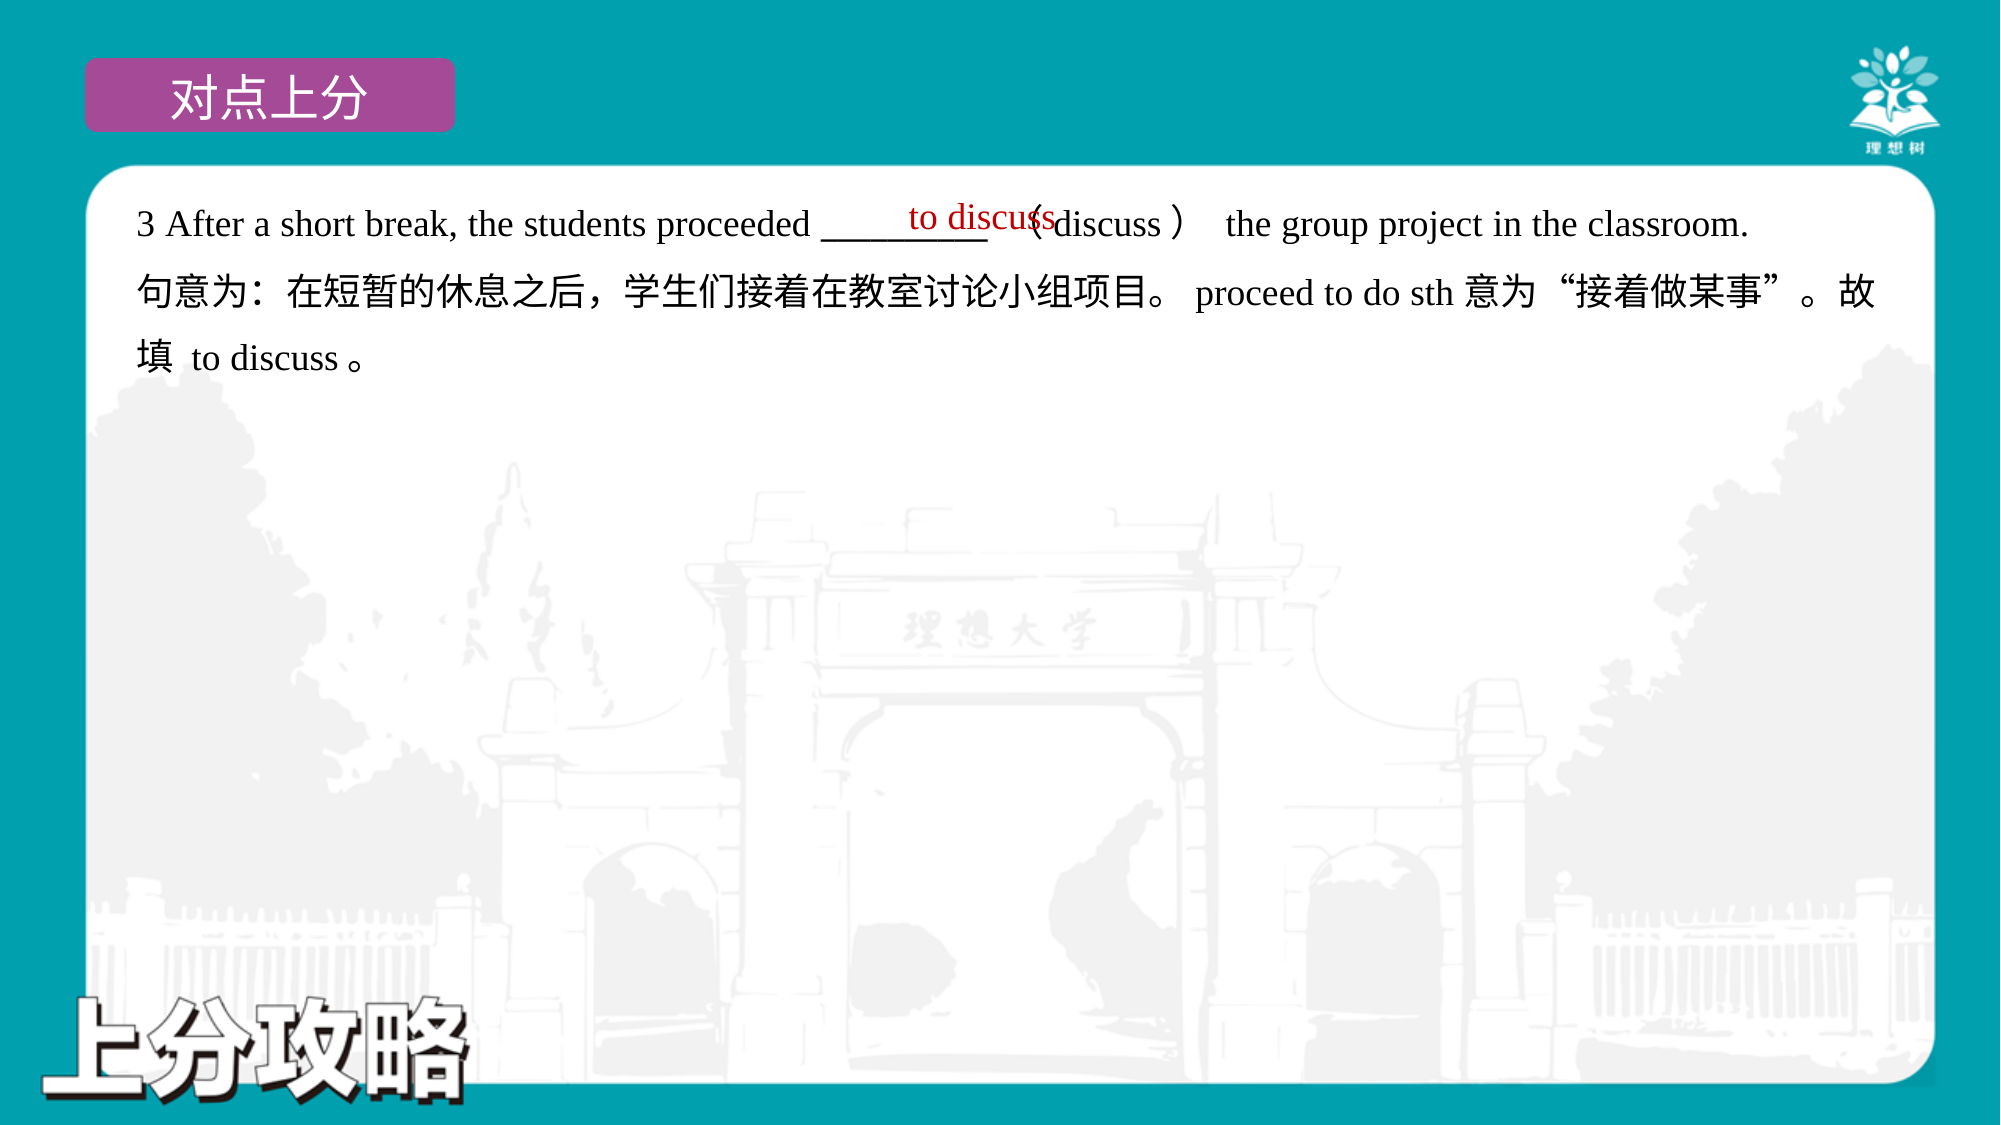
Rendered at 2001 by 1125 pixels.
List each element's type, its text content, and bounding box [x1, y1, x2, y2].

text_box to discuss [890, 170, 1075, 230]
picture [0, 0, 2000, 1125]
text_box 3 After a short break, the students proceeded __________ （discuss） the group project in the classroom. [136, 176, 1886, 237]
text_box 句意为：在短暂的休息之后，学生们接着在教室讨论小组项目。proceed to do sth意为“接着做某事”。故 填 to discuss。 [136, 244, 1865, 371]
